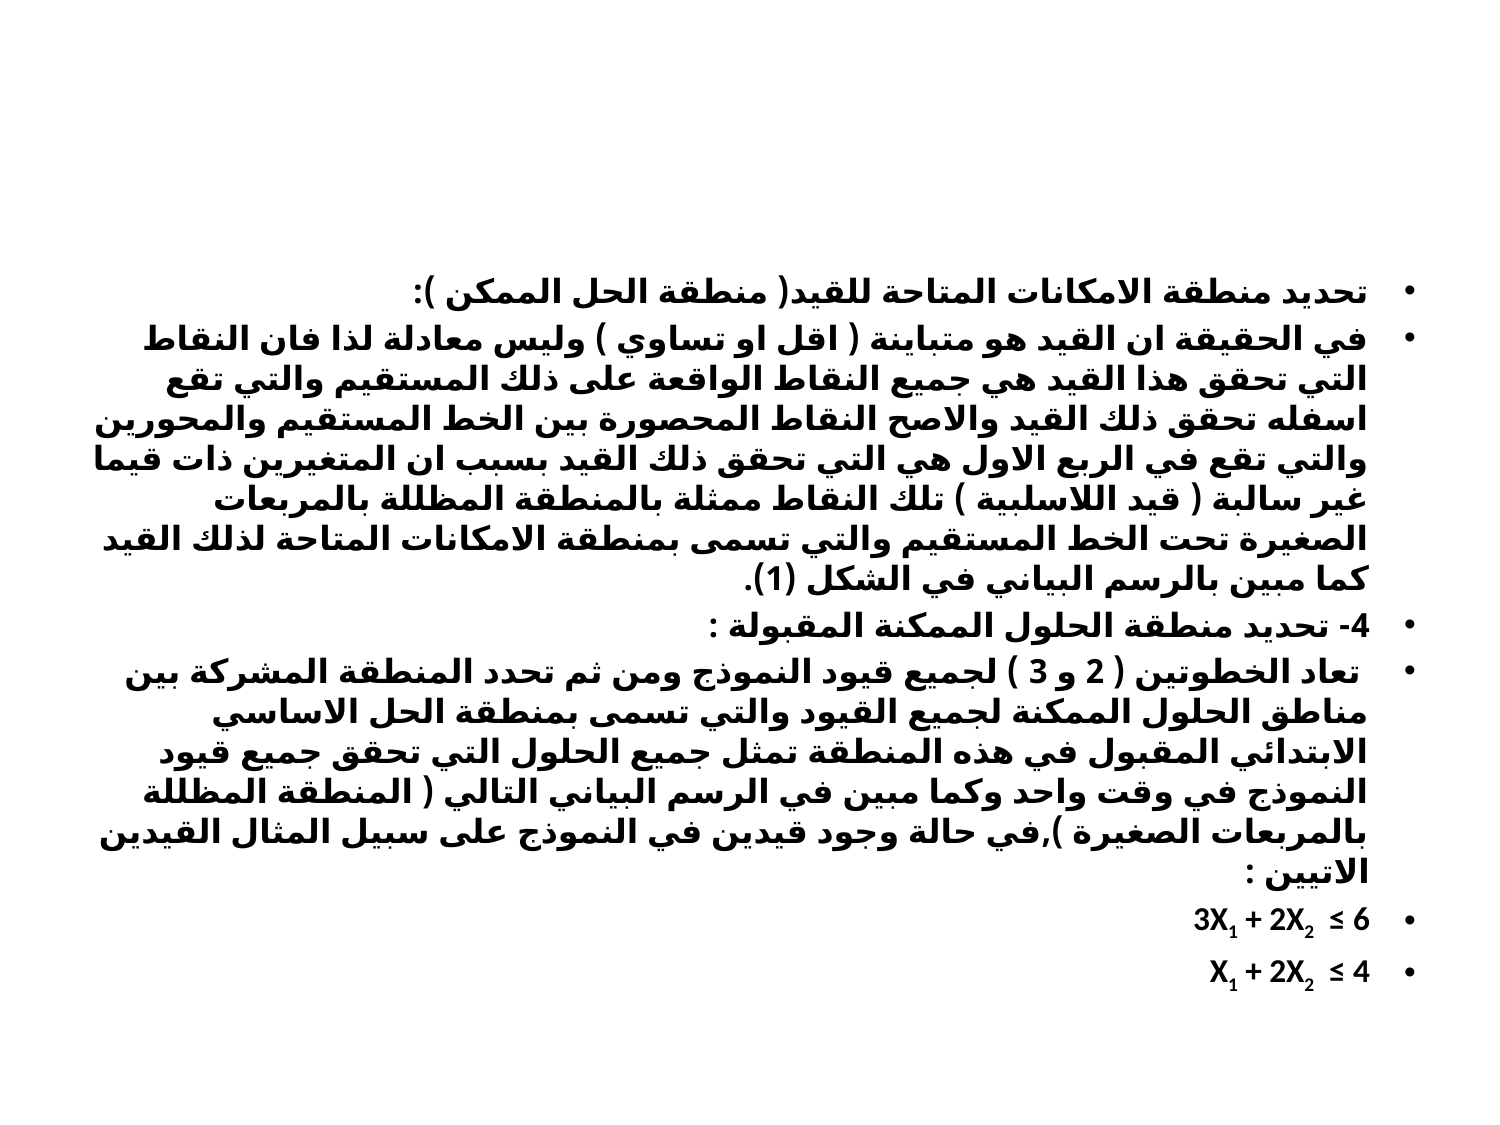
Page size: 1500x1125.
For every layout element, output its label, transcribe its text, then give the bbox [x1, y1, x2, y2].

list تحديد منطقة الامكانات المتاحة للقيد( منطقة الحل الممكن ): في الحقيقة ان القيد هو متباينة ( اقل او تساوي ) وليس معادلة لذا فان النقاط التي تحقق هذا القيد هي جميع النقاط الواقعة على ذلك المستقيم والتي تقع اسفله تحقق ذلك القيد والاصح النقاط المحصورة بين الخط المستقيم والمحورين والتي تقع في الربع الاول هي التي تحقق ذلك القيد بسبب ان المتغيرين ذات قيما غير سالبة ( قيد اللاسلبية ) تلك النقاط ممثلة بالمنطقة المظللة بالمربعات الصغيرة تحت الخط المستقيم والتي تسمى بمنطقة الامكانات المتاحة لذلك القيد كما مبين بالرسم البياني في الشكل (1). 4- تحديد منطقة الحلول الممكنة المقبولة : تعاد الخطوتين ( 2 و 3 ) لجميع قيود النموذج ومن ثم تحدد المنطقة المشركة بين مناطق الحلول الممكنة لجميع القيود والتي تسمى بمنطقة الحل الاساسي الابتدائي المقبول في هذه المنطقة تمثل جميع الحلول التي تحقق جميع قيود النموذج في وقت واحد وكما مبين في الرسم البياني التالي ( المنطقة المظللة بالمربعات الصغيرة ),في حالة وجود قيدين في النموذج على سبيل المثال القيدين الاتيين : 3X1 + 2X2 ≤ 6 X1 + 2X2 ≤ 4 [75, 262, 1425, 1005]
